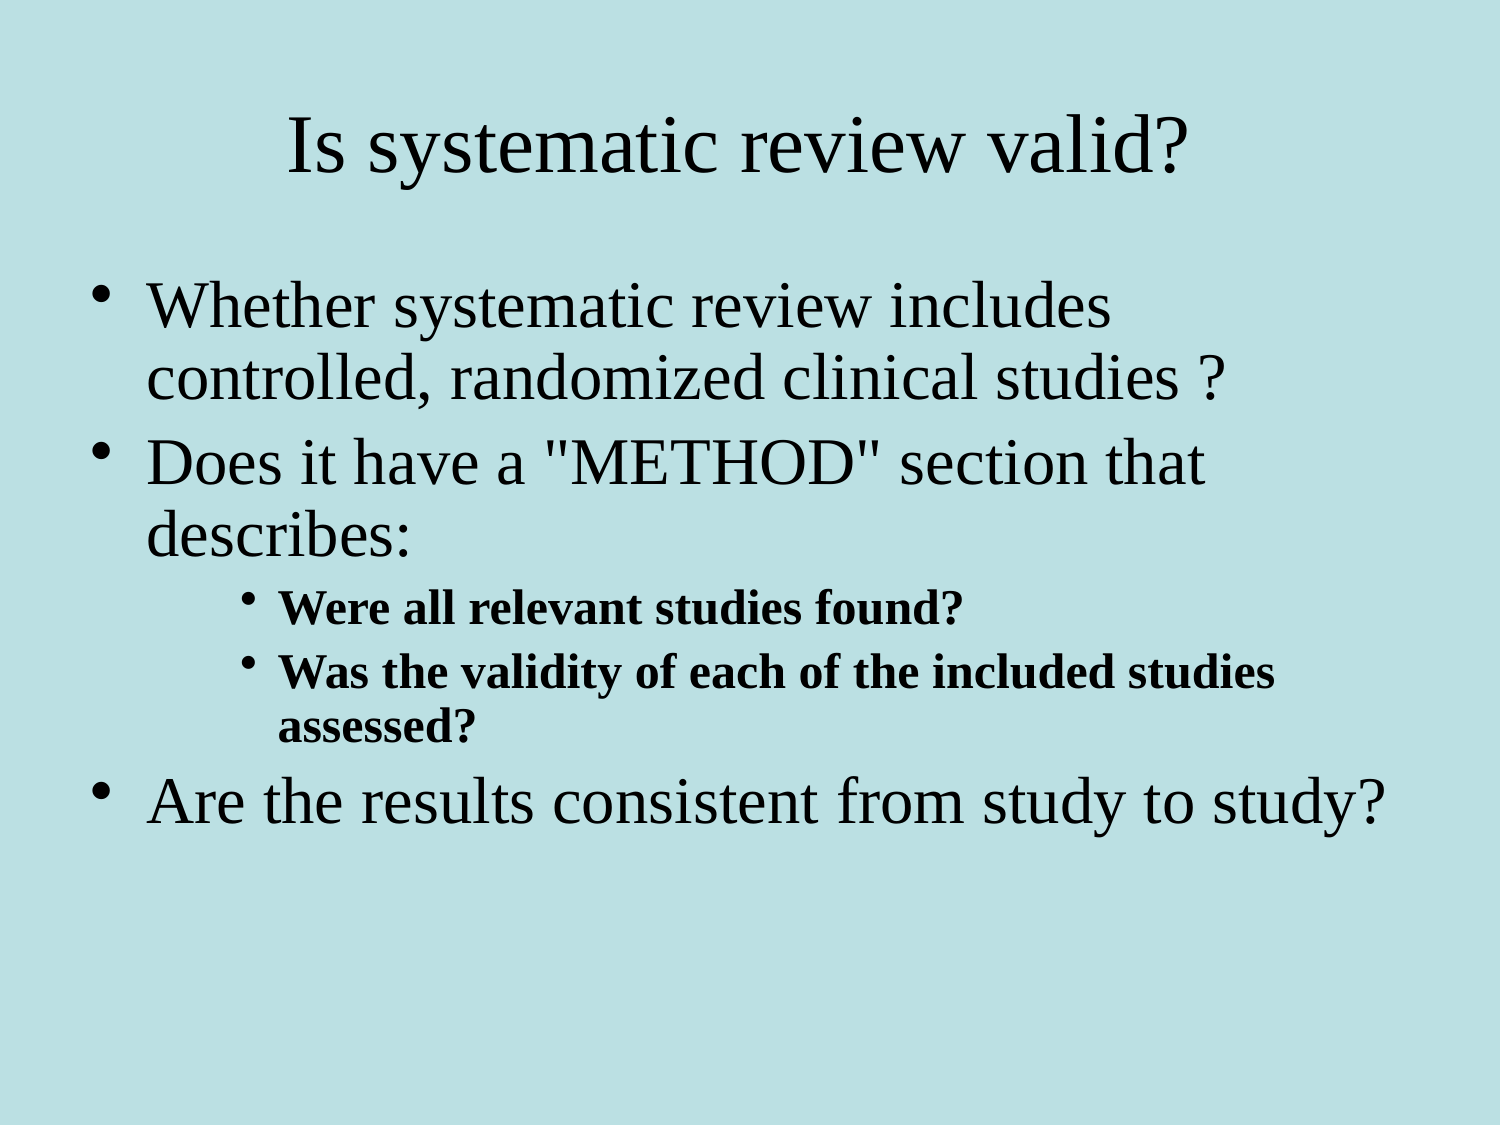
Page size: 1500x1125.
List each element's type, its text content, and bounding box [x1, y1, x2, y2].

list Whether systematic review includes controlled, randomized clinical studies ? Does it have a "METHOD" section that describes: Were all relevant studies found? Was the validity of each of the included studies assessed? Are the results consistent from study to study? [75, 262, 1425, 1005]
title Is systematic review valid? [75, 45, 1425, 233]
